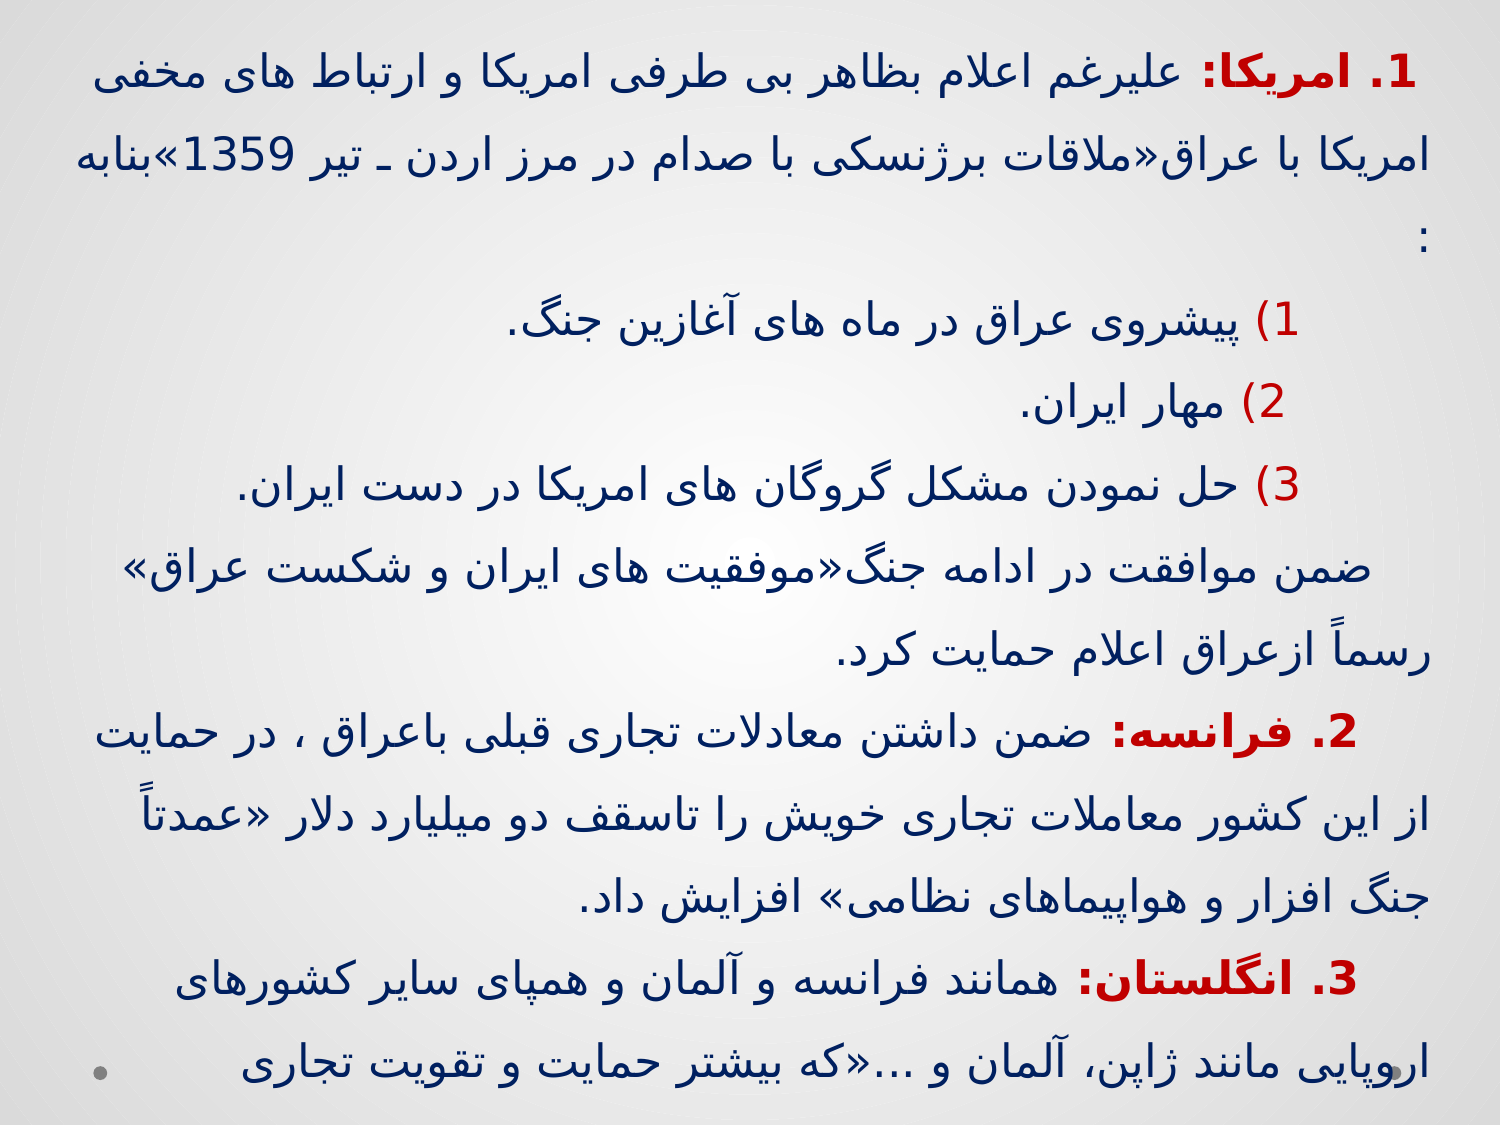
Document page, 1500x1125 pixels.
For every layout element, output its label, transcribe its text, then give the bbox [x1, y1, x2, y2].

text_box 1. امریکا: علیرغم اعلام بظاهر بی طرفی امریکا و ارتباط های مخفی امریکا با عراق«ملاقات برژنسکی با صدام در مرز اردن ـ تیر 1359»بنابه : 1) پیشروی عراق در ماه های آغازین جنگ. 2) مهار ایران. 3) حل نمودن مشکل گروگان های امریکا در دست ایران. ضمن موافقت در ادامه جنگ«موفقیت های ایران و شکست عراق» رسماً ازعراق اعلام حمایت کرد. 2. فرانسه: ضمن داشتن معادلات تجاری قبلی باعراق ، در حمایت از این کشور معاملات تجاری خویش را تاسقف دو میلیارد دلار «عمدتاً جنگ افزار و هواپیماهای نظامی» افزایش داد. 3. انگلستان: همانند فرانسه و آلمان و همپای سایر کشورهای اروپایی مانند ژاپن، آلمان و ...«که بیشتر حمایت و تقویت تجاری [53, 7, 1447, 1094]
